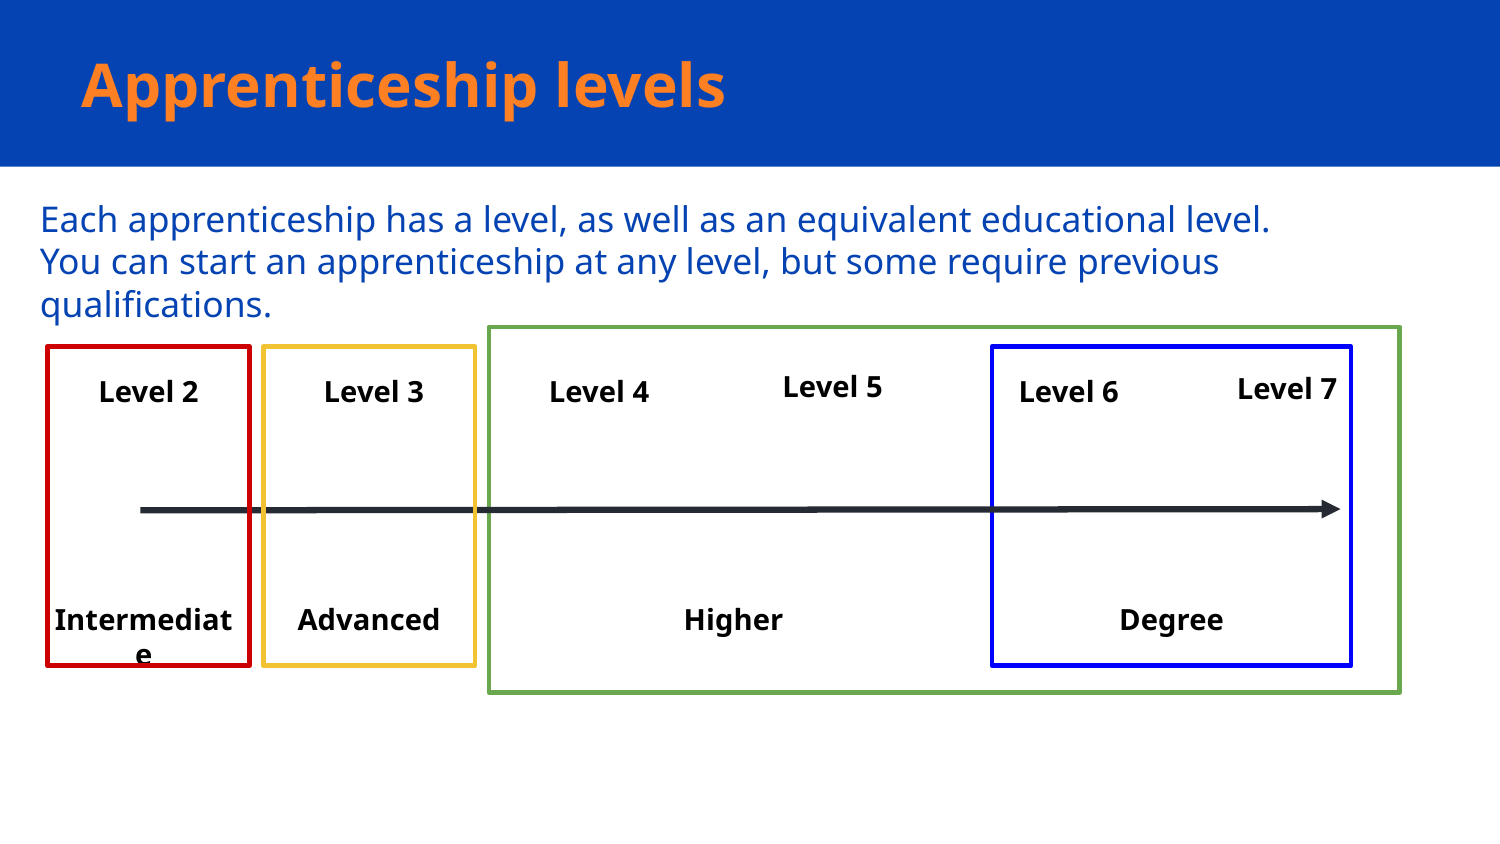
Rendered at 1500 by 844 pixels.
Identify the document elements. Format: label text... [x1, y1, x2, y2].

text_box [992, 346, 1351, 666]
text_box Level 7 [1212, 355, 1362, 421]
text_box [263, 346, 475, 507]
title Apprenticeship levels [66, 32, 1470, 135]
text_box Level 4 [525, 358, 674, 424]
text_box [263, 519, 475, 666]
text_box Level 5 [758, 353, 908, 419]
text_box [488, 326, 1400, 693]
text_box Each apprenticeship has a level, as well as an equivalent educational level. You can start an apprenticeship at any level, but some require previous qualifications. [24, 181, 1475, 340]
text_box Degree [1071, 585, 1272, 651]
text_box Intermediate [38, 585, 249, 686]
text_box Level 6 [994, 358, 1144, 424]
text_box [47, 346, 250, 666]
text_box Higher [633, 585, 834, 651]
